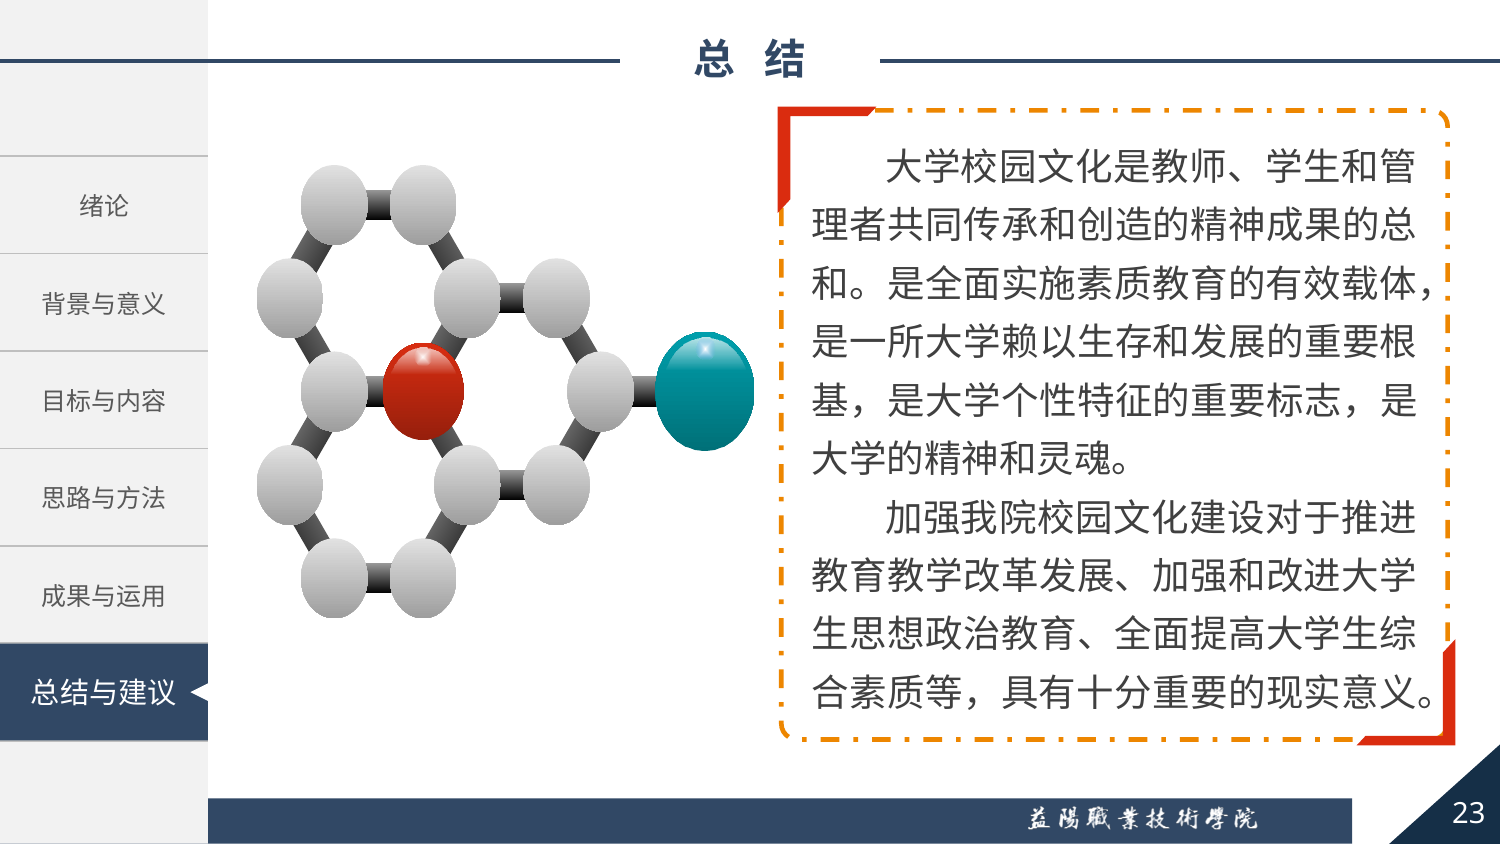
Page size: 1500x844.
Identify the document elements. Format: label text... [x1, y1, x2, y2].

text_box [256, 164, 756, 619]
text_box [1354, 636, 1458, 748]
text_box [775, 104, 879, 216]
picture [1007, 790, 1303, 844]
text_box 大学校园文化是教师、学生和管理者共同传承和创造的精神成果的总和。是全面实施素质教育的有效载体，是一所大学赖以生存和发展的重要根基，是大学个性特征的重要标志，是大学的精神和灵魂。 加强我院校园文化建设对于推进教育教学改革发展、加强和改进大学生思想政治教育、全面提高大学生综合素质等，具有十分重要的现实意义。 [797, 121, 1433, 722]
text_box 总 结 [620, 25, 880, 91]
text_box [778, 108, 1450, 742]
